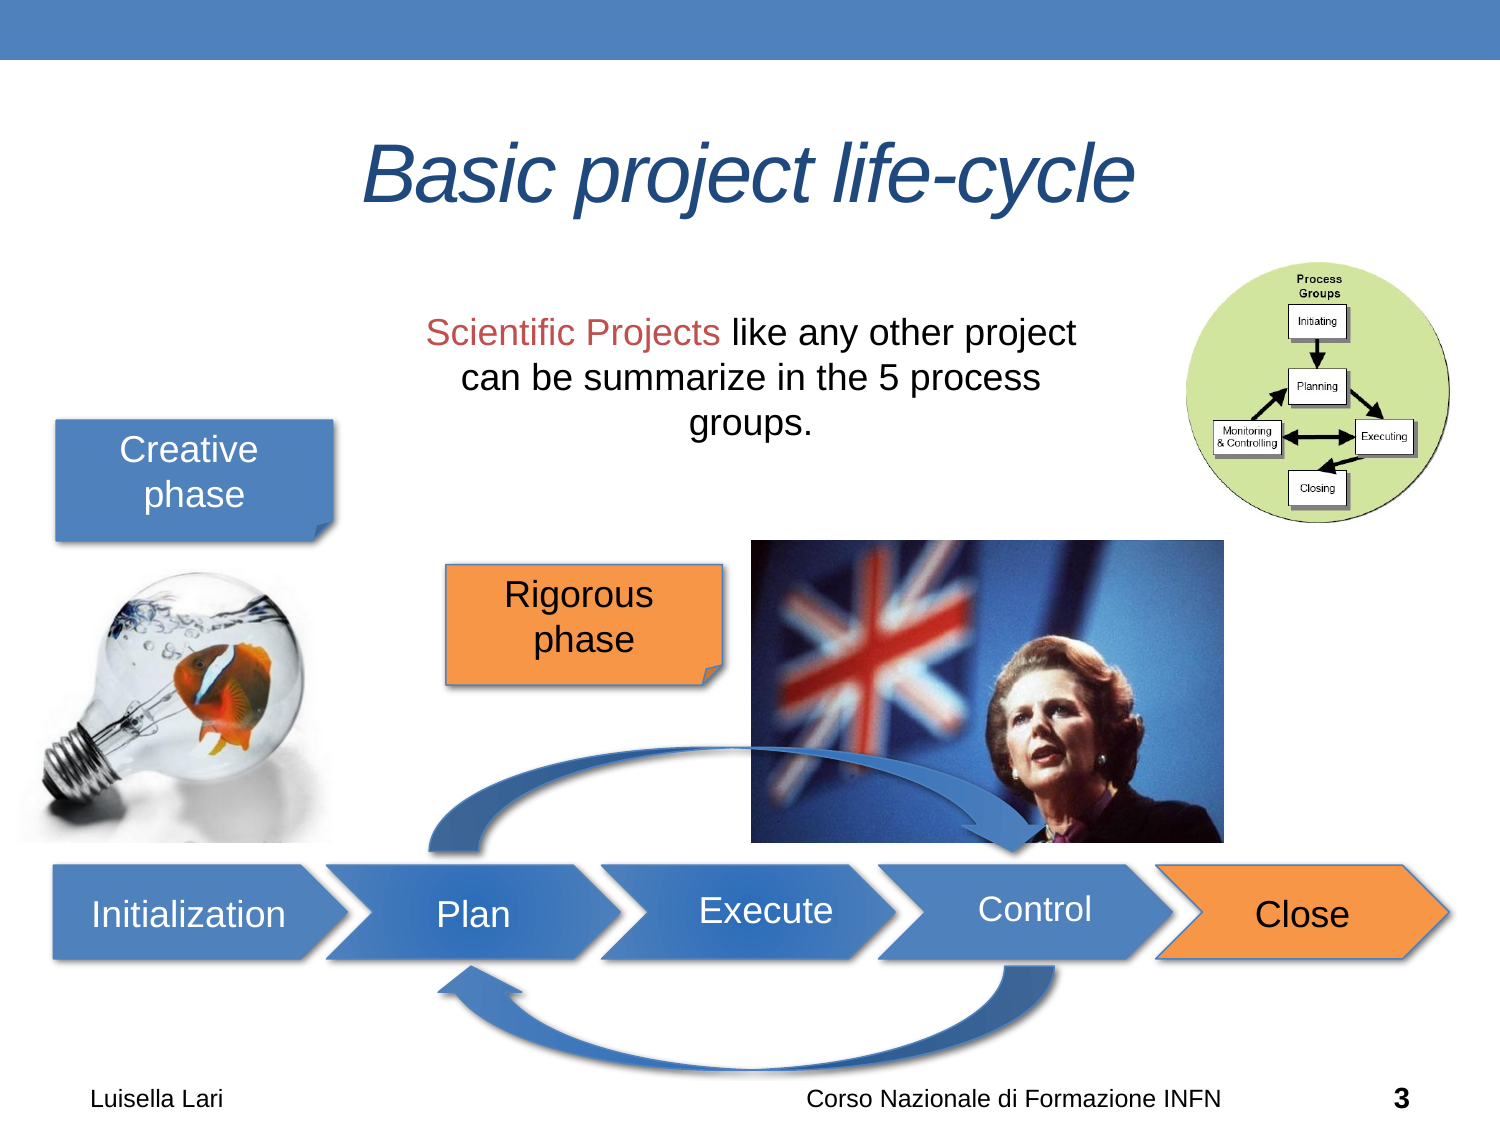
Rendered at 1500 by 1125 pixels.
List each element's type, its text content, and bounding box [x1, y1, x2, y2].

slide_number 3 [1250, 1070, 1425, 1125]
text_box [428, 746, 748, 853]
slide_number Luisella Lari [75, 1070, 550, 1125]
text_box [437, 967, 1055, 1072]
text_box Creative phase [55, 419, 334, 542]
title Basic project life-cycle [75, 87, 1425, 250]
text_box Rigorous phase [445, 563, 724, 686]
list Scientific Projects like any other project can be summarize in the 5 process groups. [400, 300, 1102, 453]
picture [750, 540, 1224, 844]
picture [1186, 262, 1450, 523]
picture [10, 566, 333, 844]
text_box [53, 864, 1450, 960]
footer Corso Nazionale di Formazione INFN [562, 1070, 1238, 1125]
